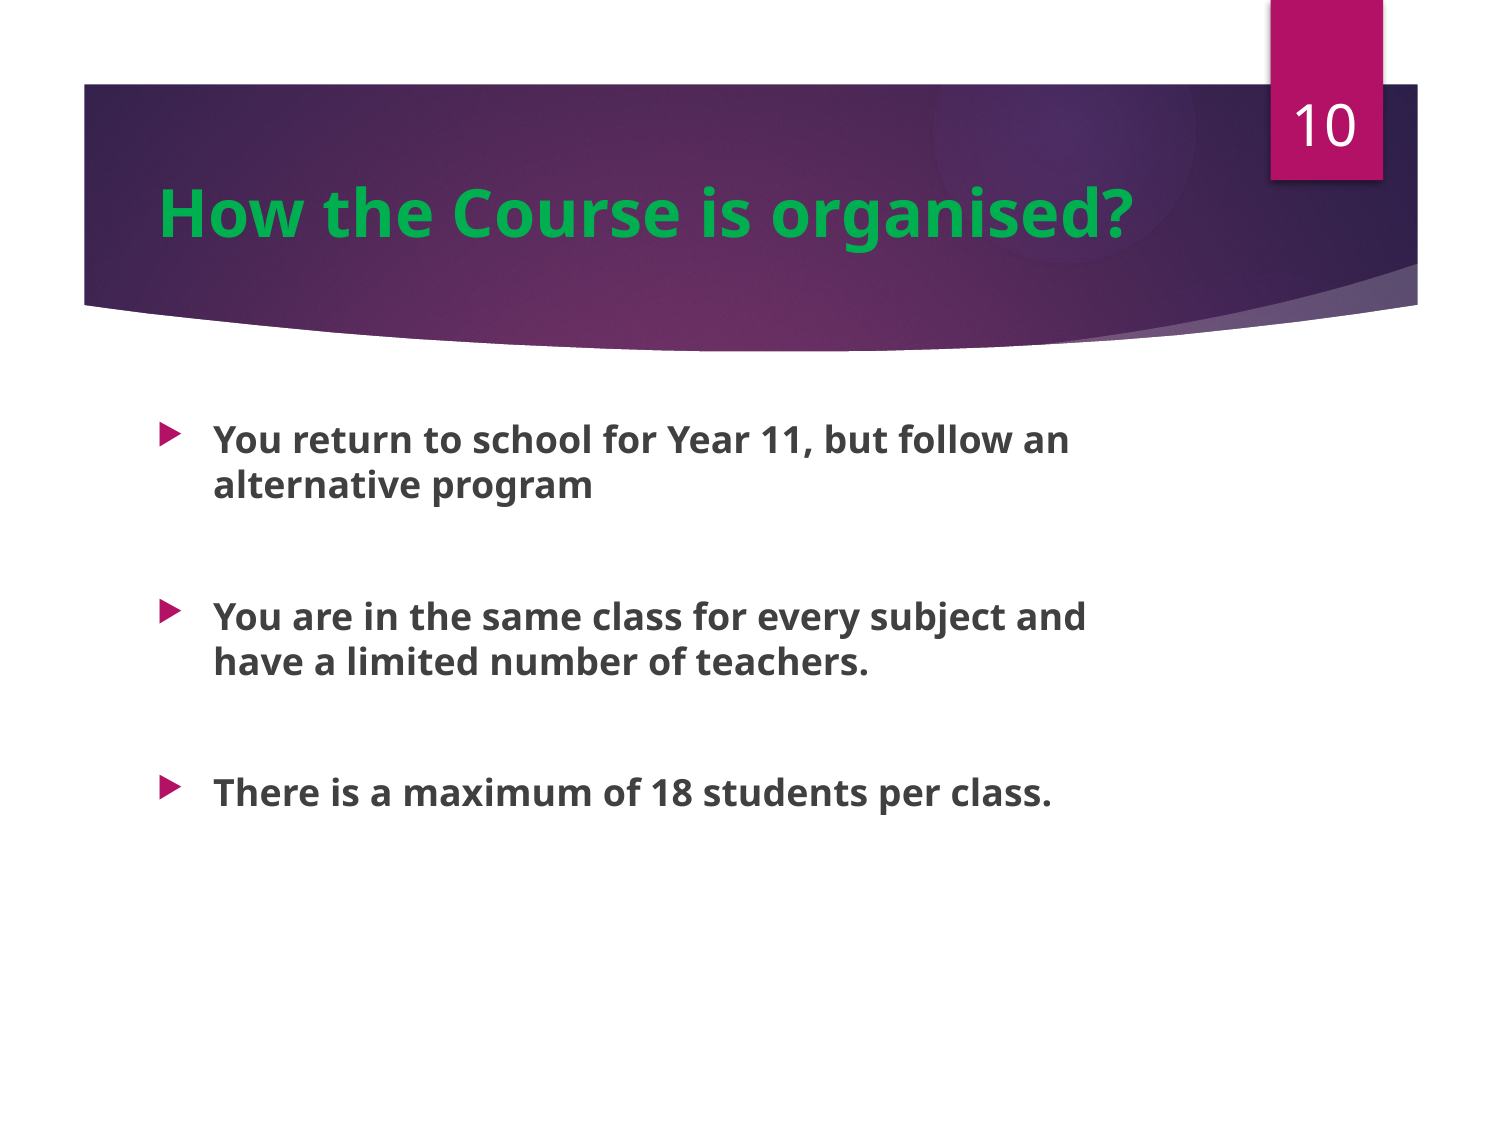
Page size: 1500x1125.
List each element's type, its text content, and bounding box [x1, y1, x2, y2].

list You return to school for Year 11, but follow an alternative program You are in the same class for every subject and have a limited number of teachers. There is a maximum of 18 students per class. [141, 408, 1183, 988]
slide_number 10 [1259, 48, 1390, 175]
title How the Course is organised? [142, 152, 1183, 269]
